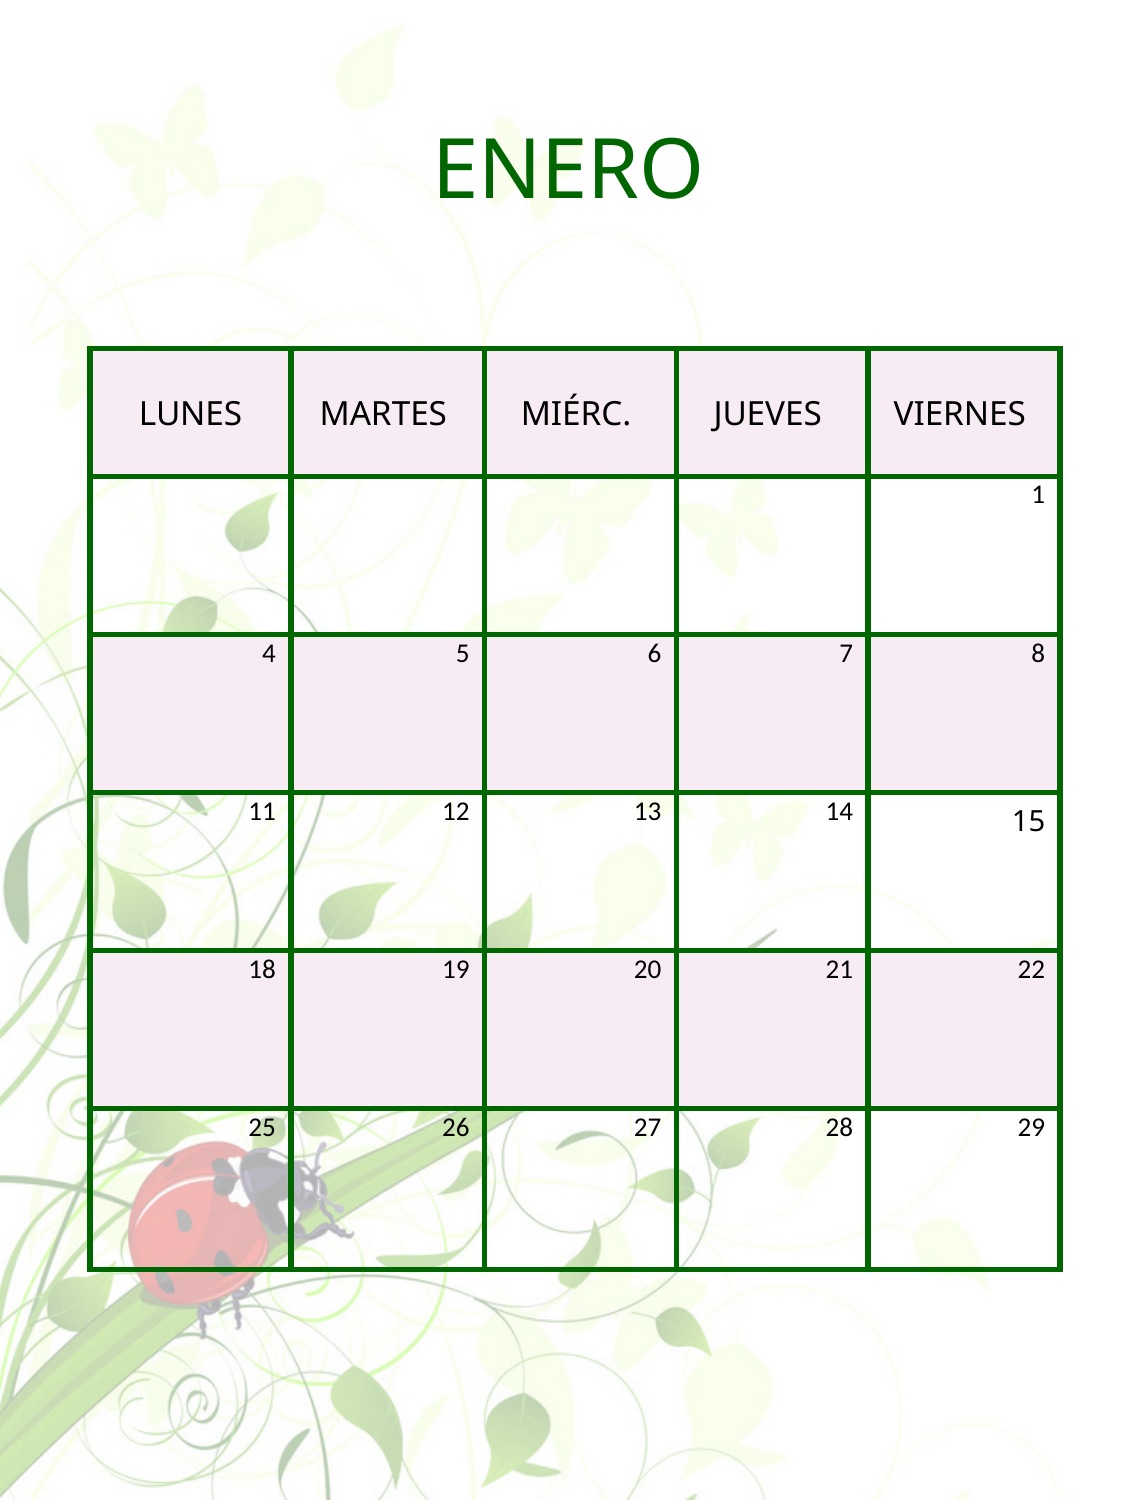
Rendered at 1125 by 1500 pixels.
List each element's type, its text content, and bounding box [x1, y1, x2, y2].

table_cell 29 [871, 1111, 1057, 1267]
table_cell [679, 479, 865, 632]
table_cell 7 [679, 637, 865, 790]
table_cell 4 [93, 637, 288, 790]
text_box ENERO [207, 112, 929, 231]
table_cell 21 [679, 953, 865, 1106]
table_cell 18 [93, 953, 288, 1106]
table_cell 1 [871, 479, 1057, 632]
table_cell [487, 479, 674, 632]
picture [0, 0, 1125, 1500]
table_cell 25 [93, 1111, 288, 1267]
table_cell 19 [294, 953, 482, 1106]
table_header LUNES [93, 351, 288, 474]
table_header VIERNES [871, 351, 1057, 474]
table_cell 22 [871, 953, 1057, 1106]
table_cell [93, 479, 288, 632]
table_cell 8 [871, 637, 1057, 790]
table_cell 15 [871, 795, 1057, 948]
table_cell 6 [487, 637, 674, 790]
table_header MARTES [294, 351, 482, 474]
table_header MIÉRC. [487, 351, 674, 474]
table_cell 26 [294, 1111, 482, 1267]
table_cell 14 [679, 795, 865, 948]
table_cell 11 [93, 795, 288, 948]
table_header JUEVES [679, 351, 865, 474]
table_cell 28 [679, 1111, 865, 1267]
table_cell 20 [487, 953, 674, 1106]
table_cell 12 [294, 795, 482, 948]
table_cell 27 [487, 1111, 674, 1267]
table_cell 13 [487, 795, 674, 948]
table_cell 5 [294, 637, 482, 790]
table_cell [294, 479, 482, 632]
